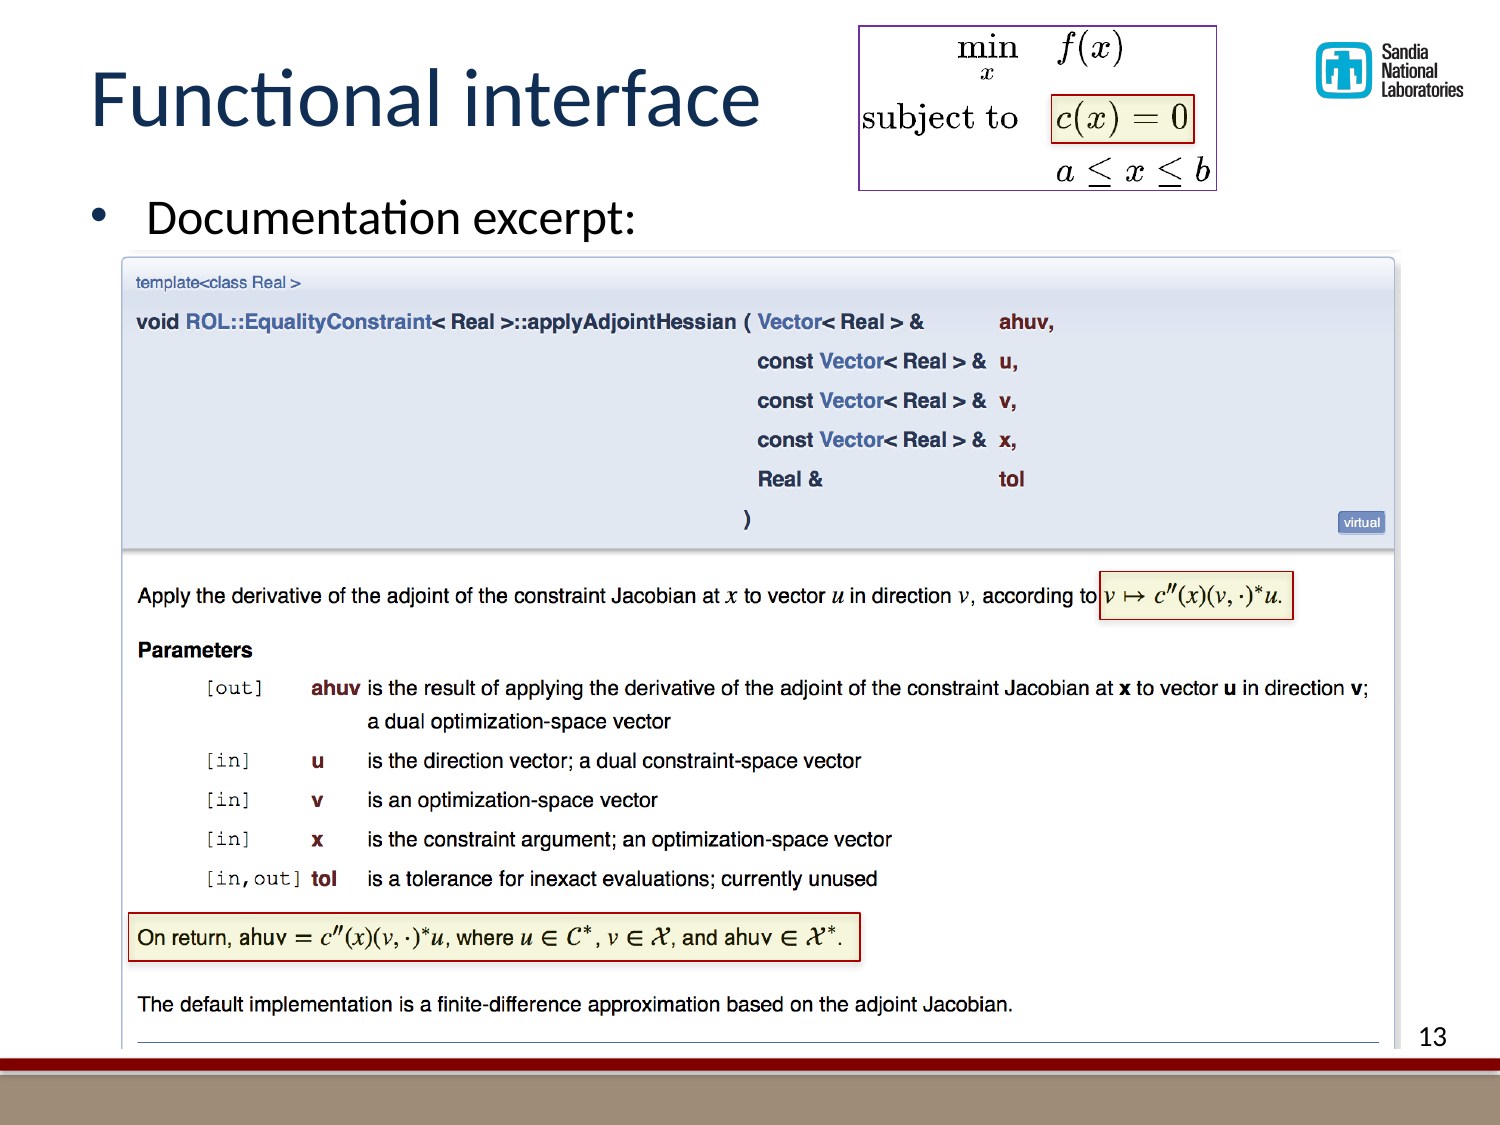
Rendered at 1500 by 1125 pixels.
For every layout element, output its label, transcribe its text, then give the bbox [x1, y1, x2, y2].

slide_number 13 [1362, 1009, 1463, 1072]
picture [1426, 37, 1467, 105]
picture [109, 250, 1401, 1050]
picture [859, 26, 1216, 190]
title Functional interface [74, 11, 1426, 175]
list Documentation excerpt: [74, 176, 1426, 1010]
